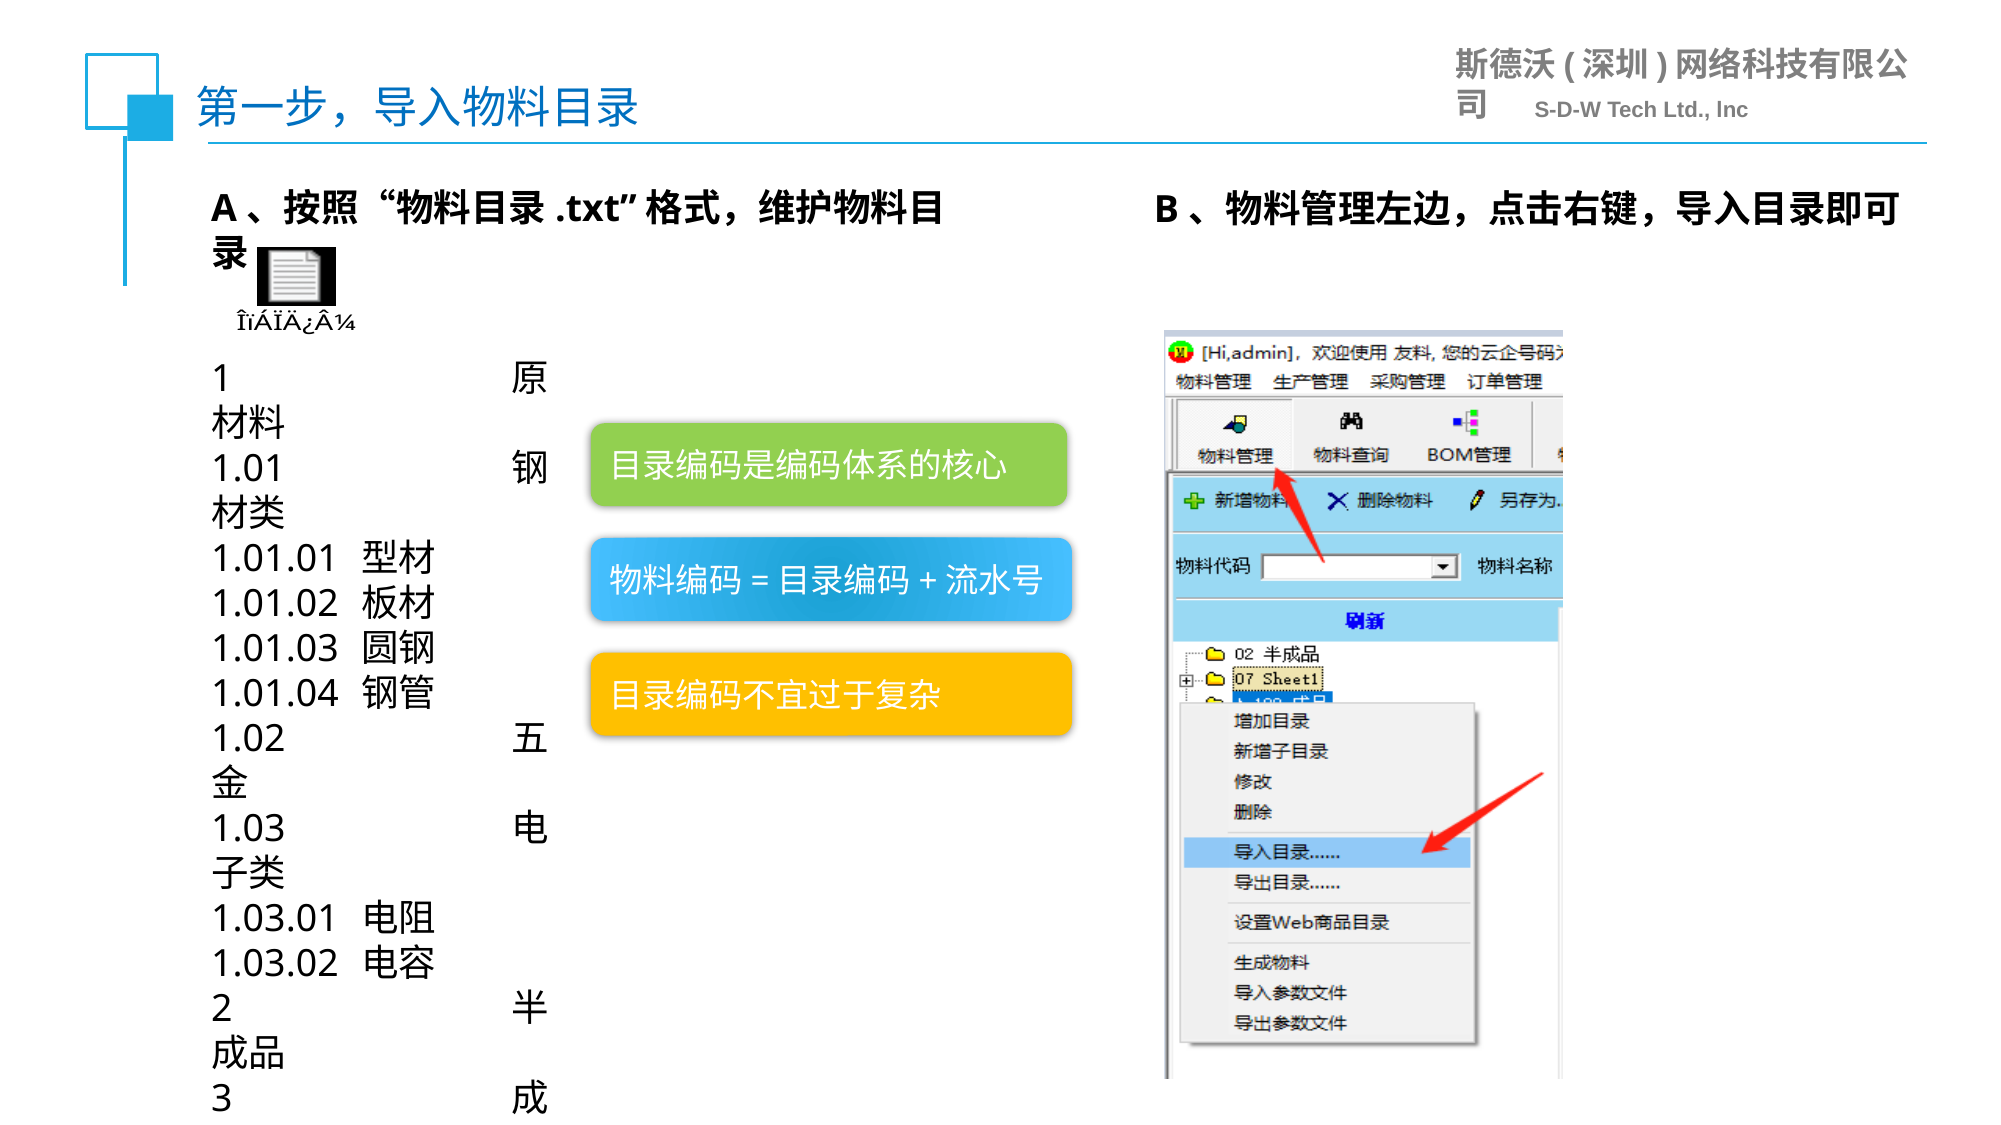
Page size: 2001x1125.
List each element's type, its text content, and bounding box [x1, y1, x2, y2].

text_box 目录编码是编码体系的核心 [590, 422, 1069, 507]
picture [1163, 330, 1563, 1079]
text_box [196, 247, 394, 348]
text_box 1 原材料 1.01 钢材类 1.01.01 型材 1.01.02 板材 1.01.03 圆钢 1.01.04 钢管 1.02 五金 1.03 电子类 1.03.01 电阻 1.03.02 电容 2 半成品 3 成品 3.01 品类1 3.03 品类2 [196, 346, 596, 1125]
text_box 物料编码=目录编码+流水号 [590, 537, 1073, 622]
text_box 目录编码不宜过于复杂 [590, 651, 1073, 737]
text_box B、物料管理左边，点击右键，导入目录即可 [1139, 177, 1922, 238]
text_box A、按照“物料目录.txt”格式，维护物料目录 [196, 176, 979, 281]
text_box 第一步，导入物料目录 [180, 71, 1212, 140]
